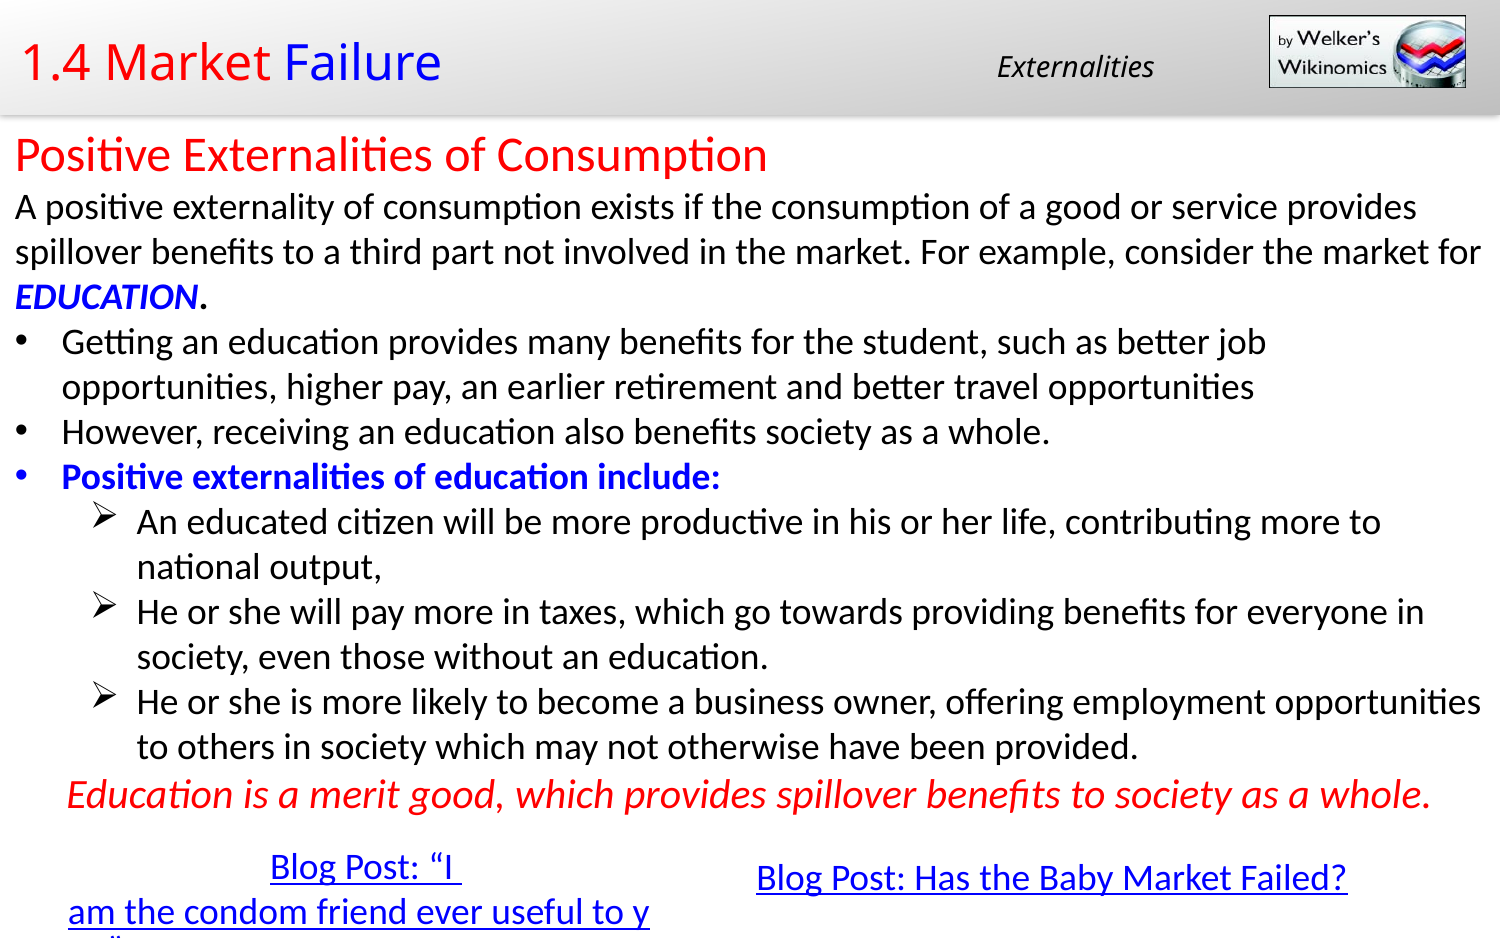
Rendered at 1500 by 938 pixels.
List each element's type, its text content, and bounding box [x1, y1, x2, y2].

text_box Blog Post: “I am the condom friend ever useful to you” [53, 835, 680, 938]
text_box Blog Post: Has the Baby Market Failed? [741, 845, 1363, 905]
text_box Positive Externalities of Consumption A positive externality of consumption exists if the consumption of a good or service provides spillover benefits to a third part not involved in the market. For example, consider the market for EDUCATION. Getting an education provides many benefits for the student, such as better job opportunities, higher pay, an earlier retirement and better travel opportunities However, receiving an education also benefits society as a whole. Positive externalities of education include: An educated citizen will be more productive in his or her life, contributing more to national output, He or she will pay more in taxes, which go towards providing benefits for everyone in society, even those without an education. He or she is more likely to become a business owner, offering employment opportunities to others in society which may not otherwise have been provided. Education is a merit good, which provides spillover benefits to society as a whole. [0, 123, 1500, 825]
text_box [0, 0, 1500, 115]
